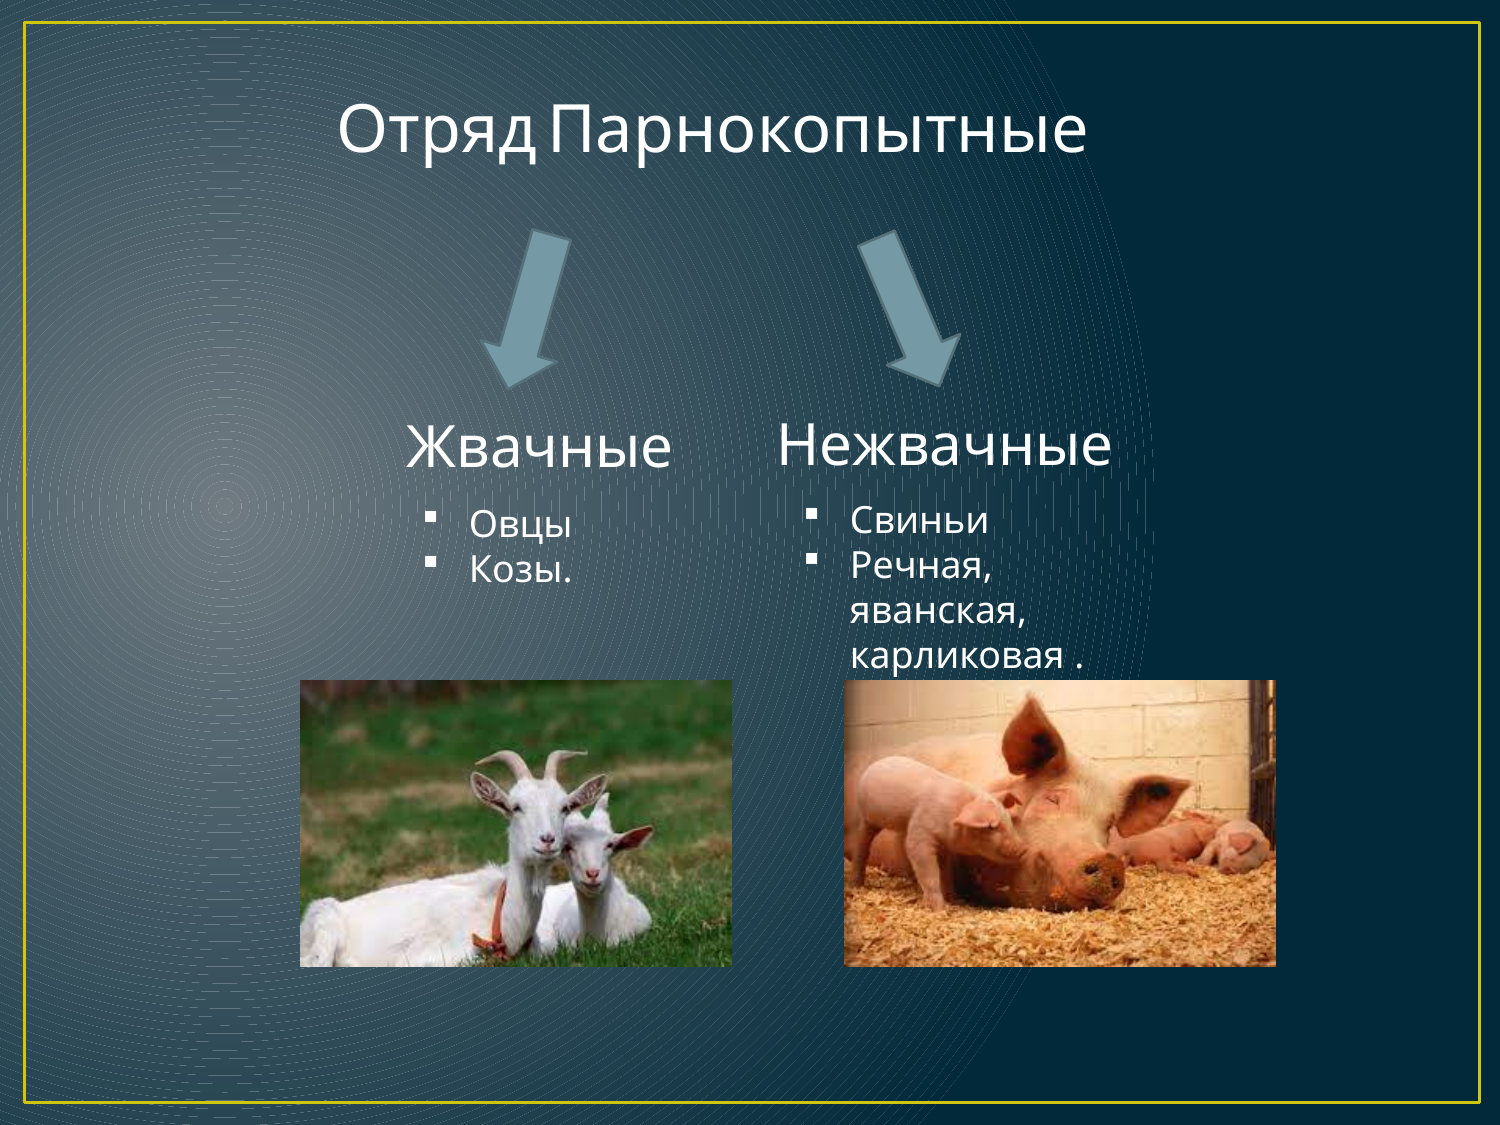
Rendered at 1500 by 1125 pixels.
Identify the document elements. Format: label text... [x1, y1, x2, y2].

text_box [856, 229, 962, 388]
text_box Жвачные [391, 401, 1054, 487]
picture [844, 680, 1275, 967]
picture [299, 680, 732, 967]
text_box Овцы Козы. [407, 492, 598, 597]
text_box Отряд Парнокопытные [321, 78, 1105, 173]
picture [986, 972, 998, 981]
text_box Свиньи Речная, яванская, карликовая . [788, 488, 1164, 684]
text_box [479, 228, 572, 391]
text_box Нежвачные [762, 399, 1129, 485]
